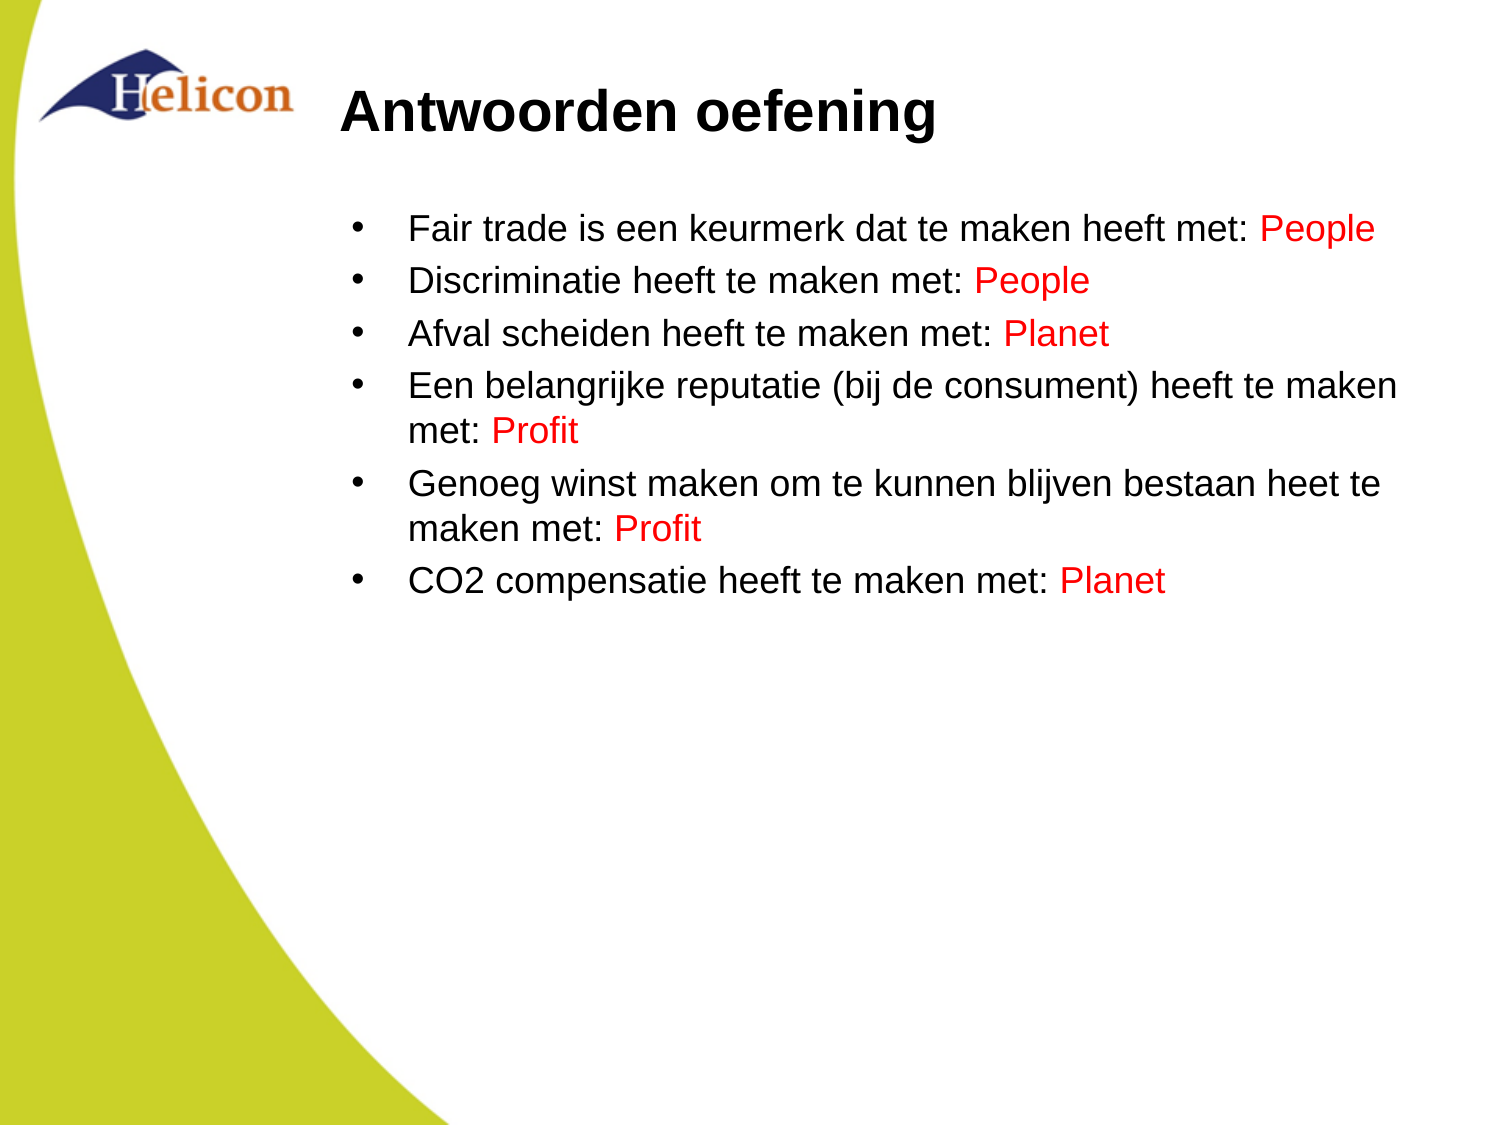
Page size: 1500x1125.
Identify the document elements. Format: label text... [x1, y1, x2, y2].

picture [0, 0, 1500, 1125]
title Antwoorden oefening [324, 54, 1415, 161]
list Fair trade is een keurmerk dat te maken heeft met: People Discriminatie heeft te maken met: People Afval scheiden heeft te maken met: Planet Een belangrijke reputatie (bij de consument) heeft te maken met: Profit Genoeg winst maken om te kunnen blijven bestaan heet te maken met: Profit CO2 compensatie heeft te maken met: Planet [336, 196, 1425, 1005]
